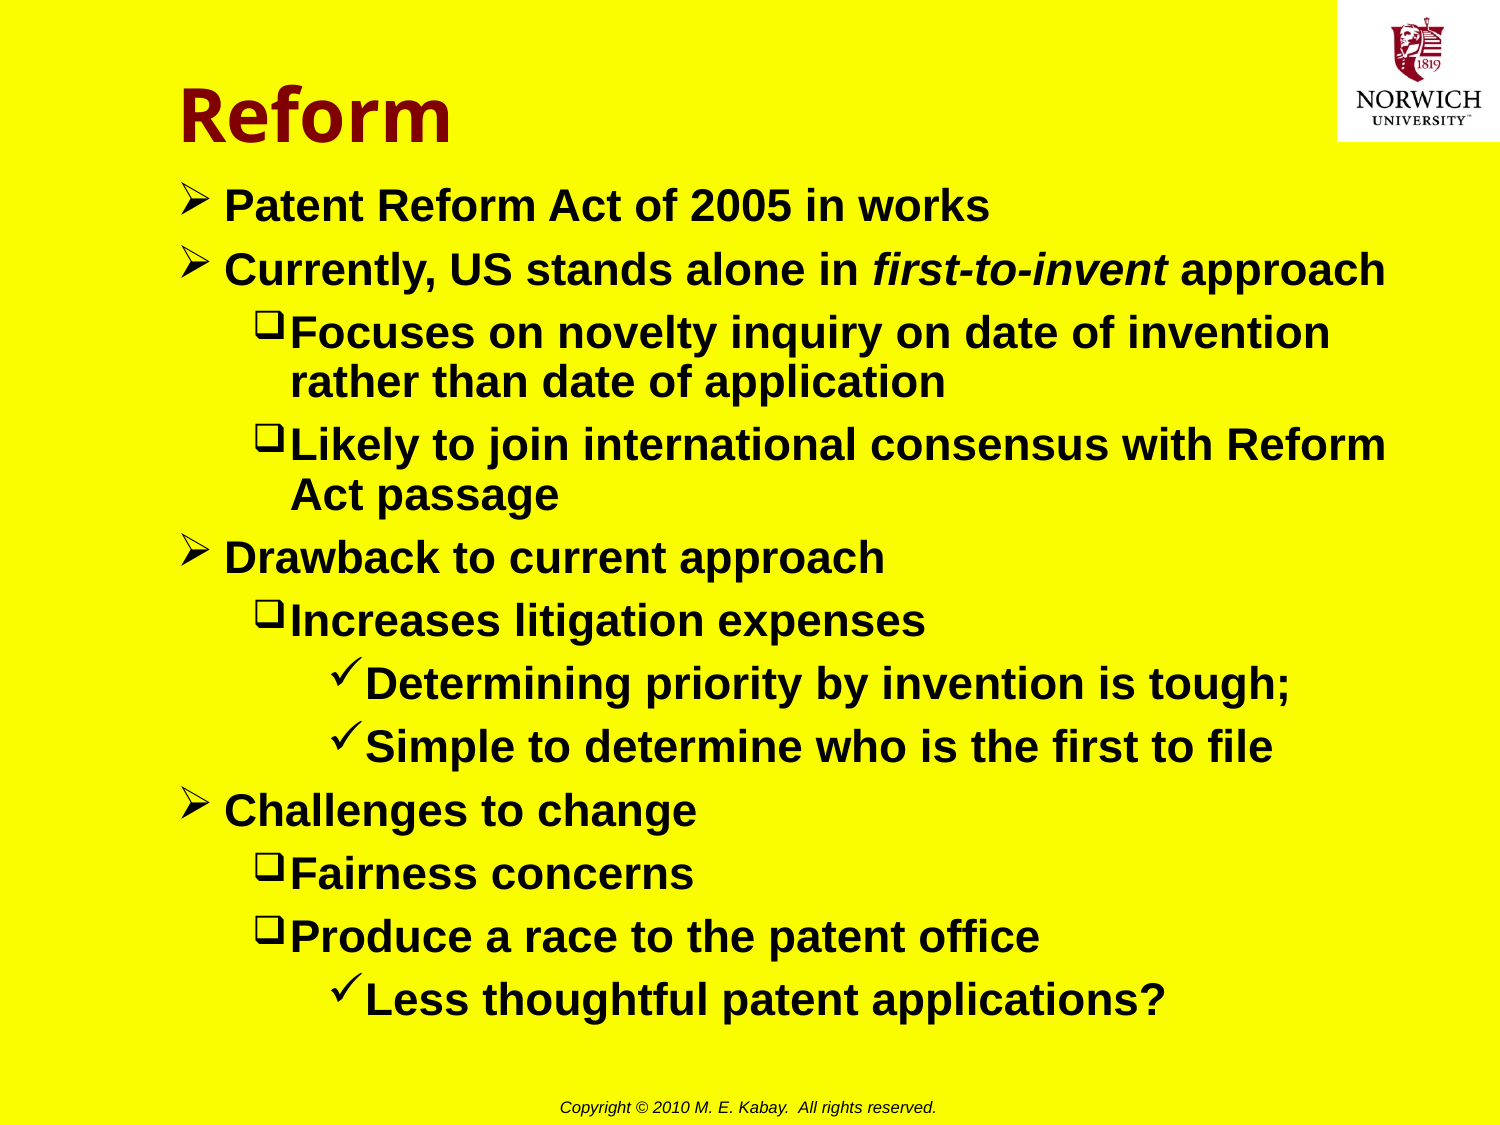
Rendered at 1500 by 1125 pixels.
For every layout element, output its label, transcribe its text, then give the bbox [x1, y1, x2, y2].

title Reform [161, 24, 1339, 174]
picture [1337, 0, 1500, 142]
list Patent Reform Act of 2005 in works Currently, US stands alone in first-to-invent approach Focuses on novelty inquiry on date of invention rather than date of application Likely to join international consensus with Reform Act passage Drawback to current approach Increases litigation expenses Determining priority by invention is tough; Simple to determine who is the first to file Challenges to change Fairness concerns Produce a race to the patent office Less thoughtful patent applications? [161, 174, 1463, 1076]
